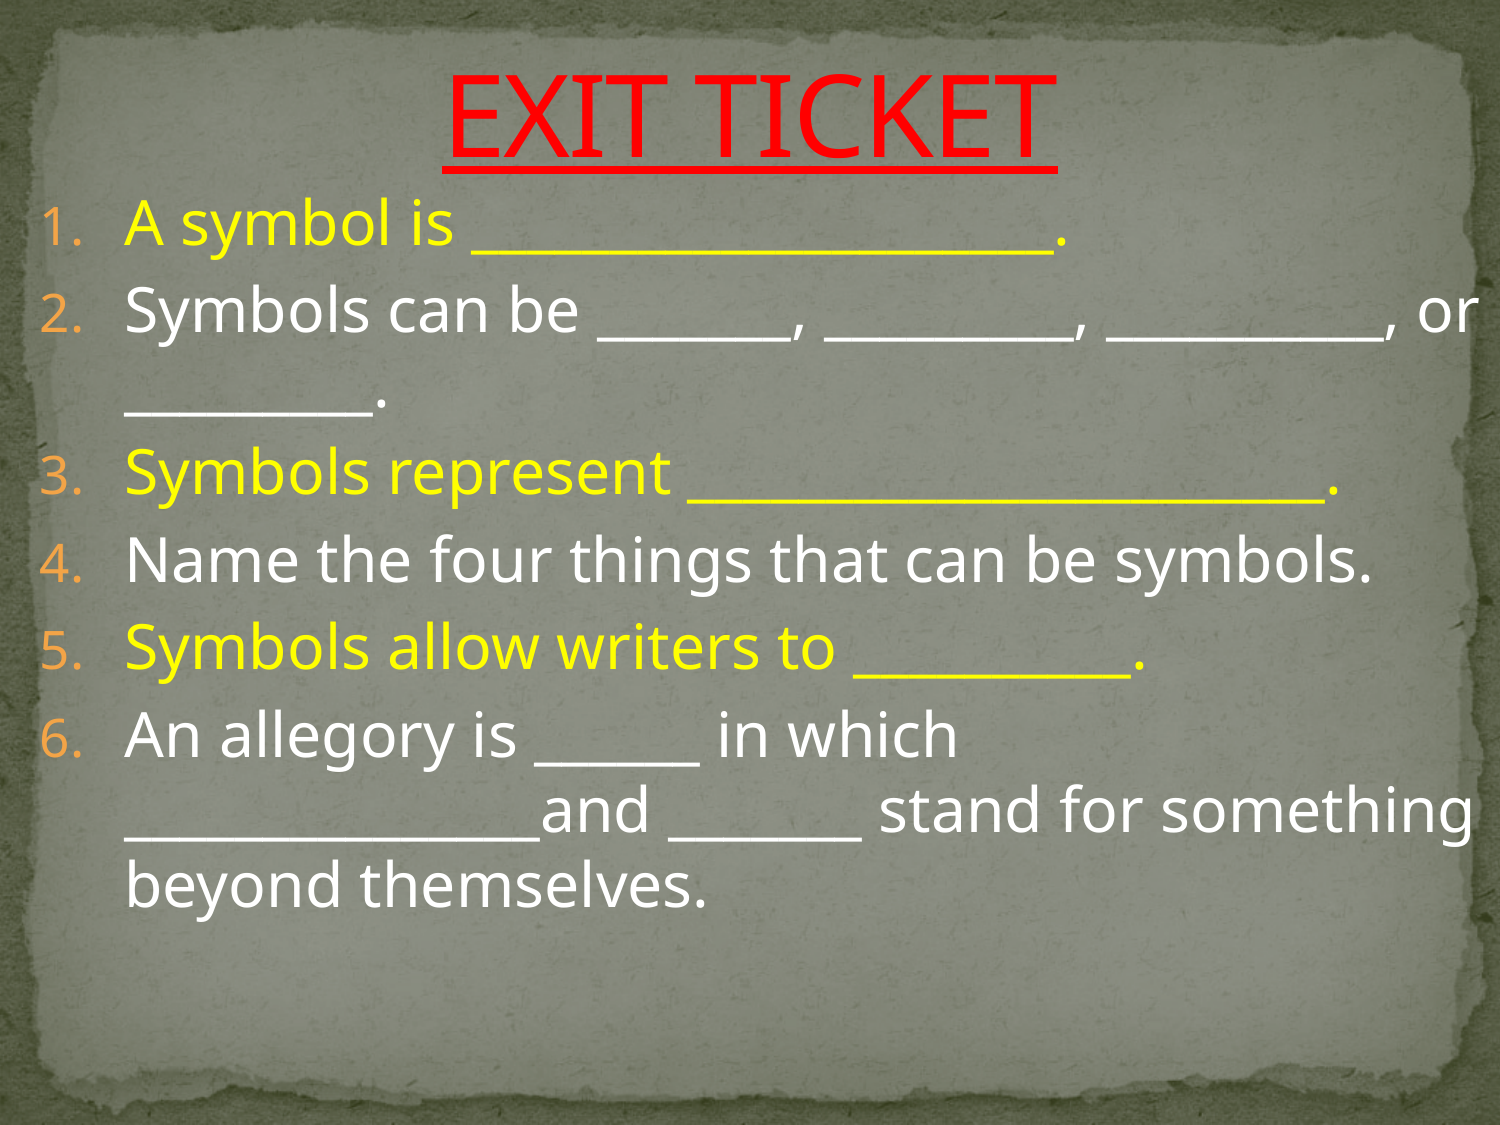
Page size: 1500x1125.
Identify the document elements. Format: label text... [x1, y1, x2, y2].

list A symbol is _____________________. Symbols can be _______, _________, __________, or _________. Symbols represent _______________________. Name the four things that can be symbols. Symbols allow writers to __________. An allegory is ______ in which _______________and _______ stand for something beyond themselves. [24, 174, 1500, 1000]
title EXIT TICKET [74, 0, 1425, 188]
